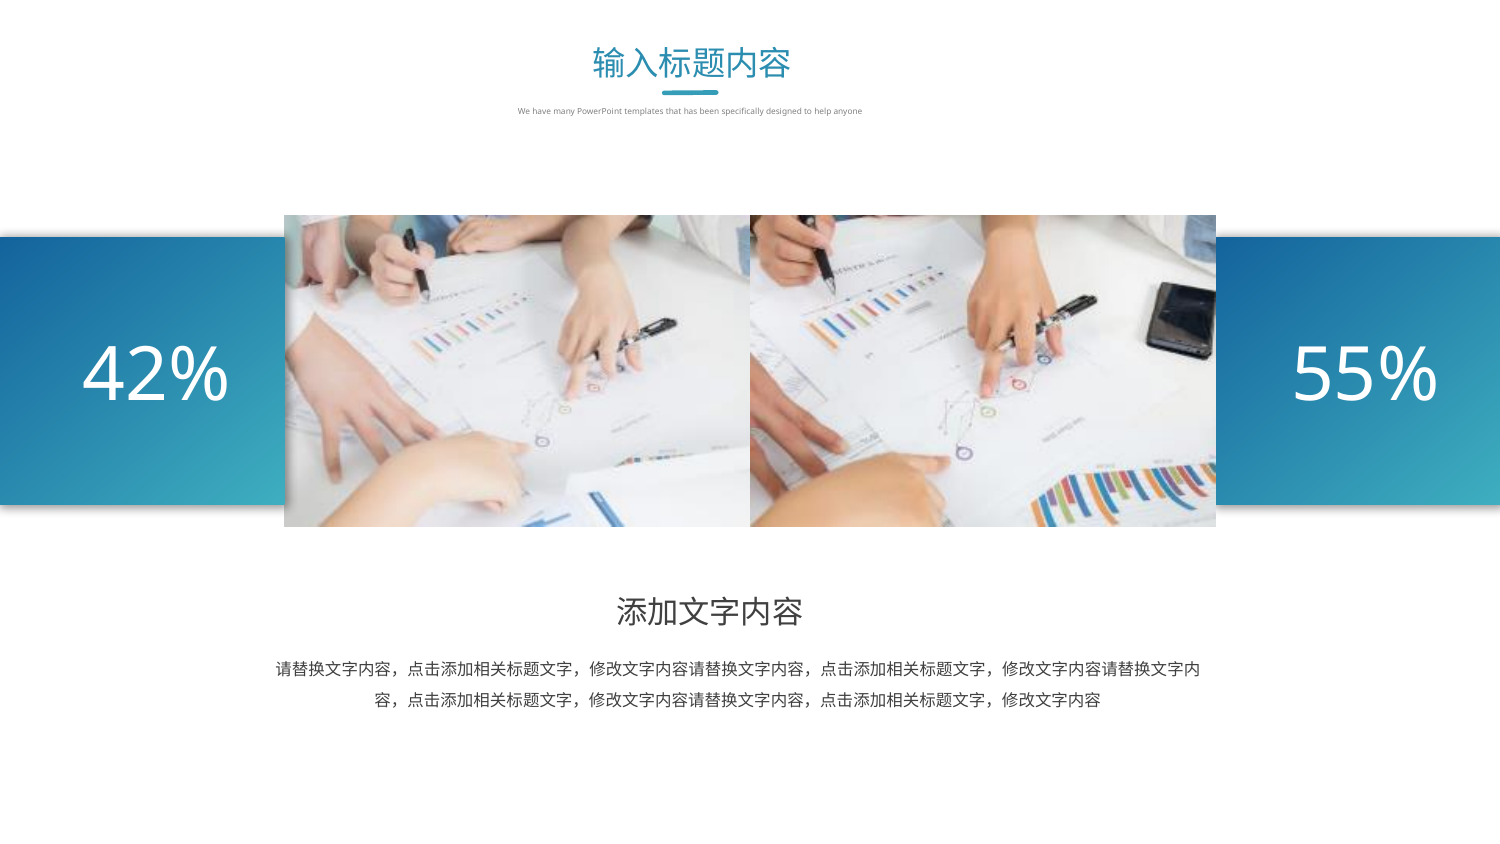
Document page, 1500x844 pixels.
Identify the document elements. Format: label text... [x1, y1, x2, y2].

text_box 42% [68, 317, 247, 423]
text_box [259, 586, 1216, 737]
text_box [1216, 237, 1500, 505]
text_box [0, 237, 284, 505]
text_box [485, 34, 895, 124]
text_box 55% [1276, 317, 1455, 423]
picture [284, 215, 1216, 527]
